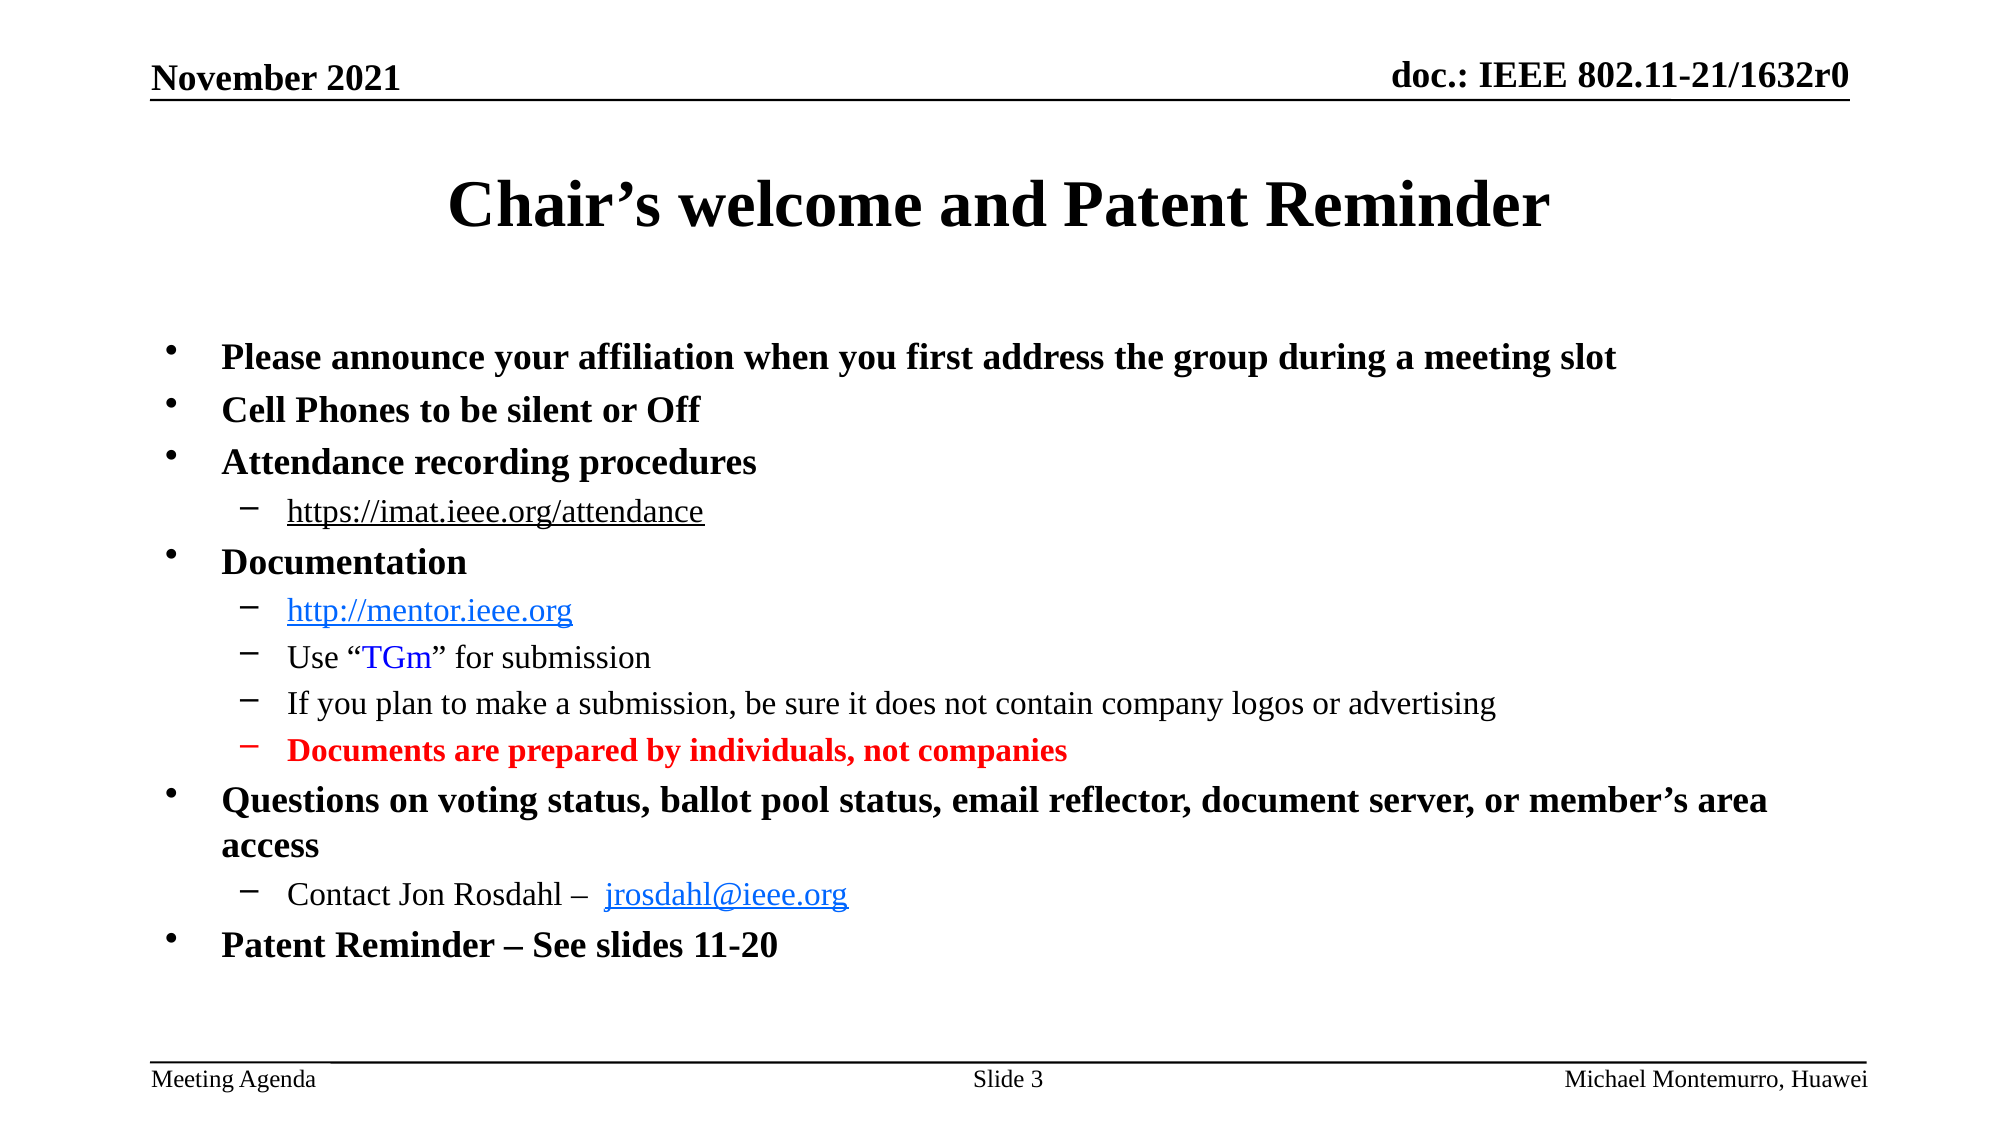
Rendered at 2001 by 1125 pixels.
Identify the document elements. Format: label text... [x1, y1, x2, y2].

footer Michael Montemurro, Huawei [1266, 1061, 1869, 1093]
list Please announce your affiliation when you first address the group during a meeting slot Cell Phones to be silent or Off Attendance recording procedures https://imat.ieee.org/attendance Documentation http://mentor.ieee.org Use “TGm” for submission If you plan to make a submission, be sure it does not contain company logos or advertising Documents are prepared by individuals, not companies Questions on voting status, ballot pool status, email reflector, document server, or member’s area access Contact Jon Rosdahl – jrosdahl@ieee.org Patent Reminder – See slides 11-20 [150, 324, 1850, 1000]
slide_number Slide 3 [964, 1061, 1053, 1093]
title Chair’s welcome and Patent Reminder [150, 112, 1850, 288]
